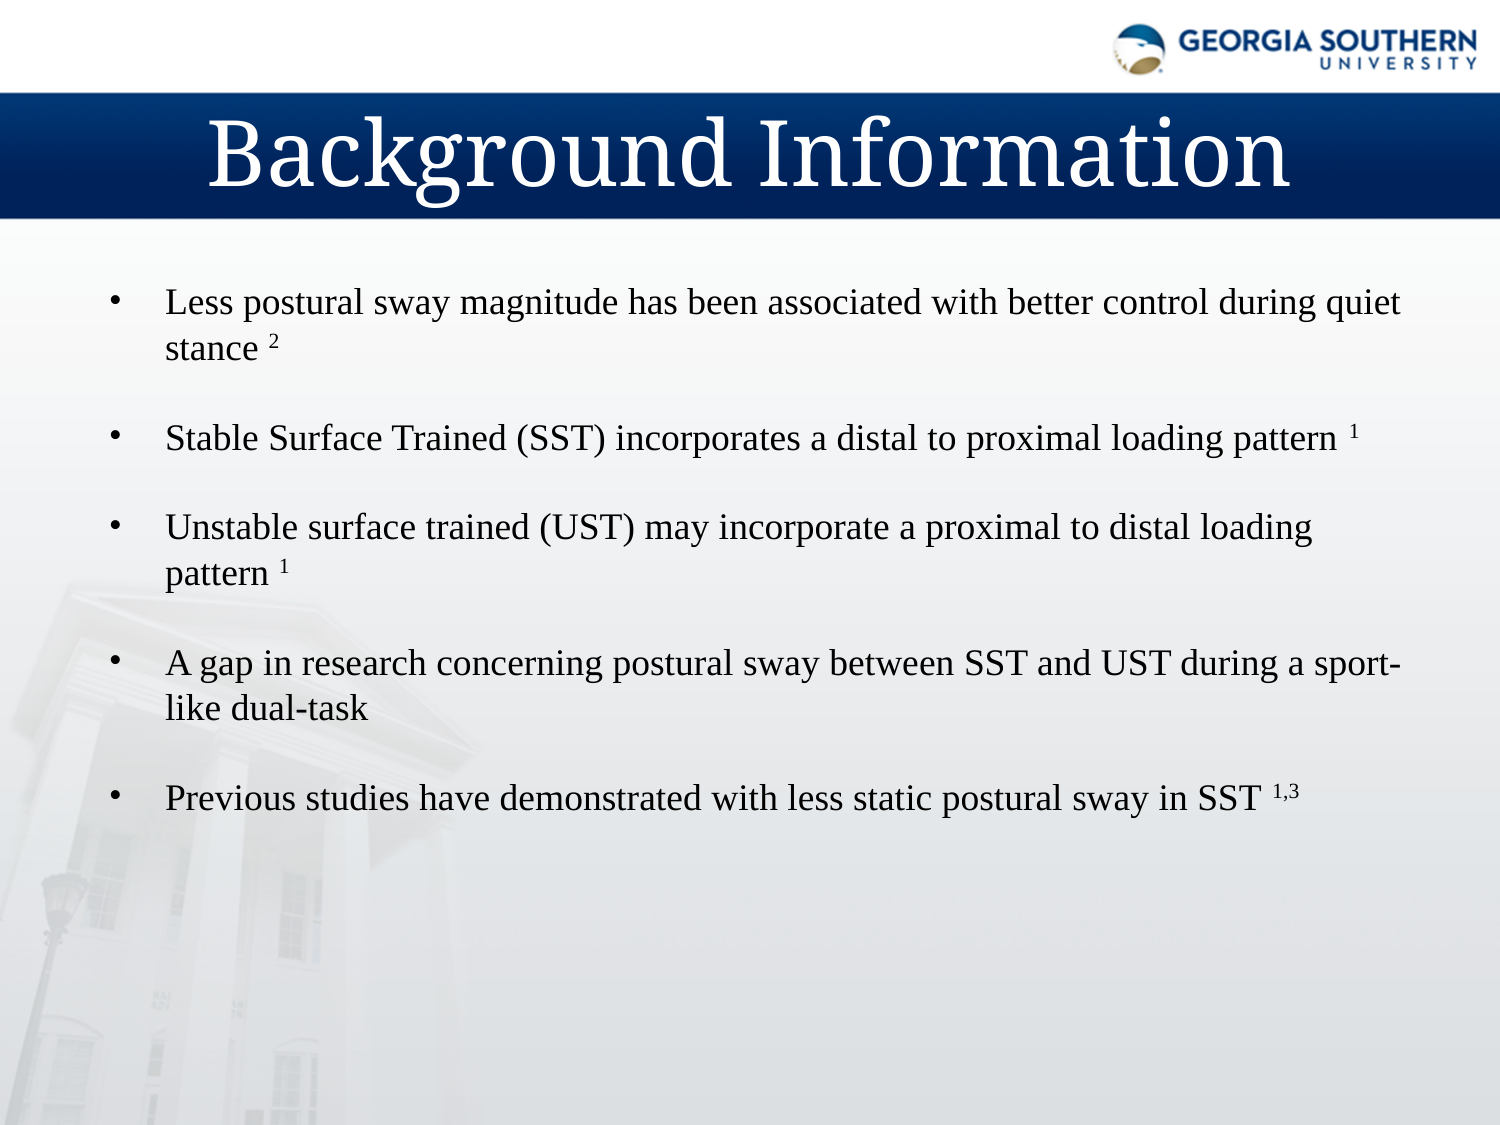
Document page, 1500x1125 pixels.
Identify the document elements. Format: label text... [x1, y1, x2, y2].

list Less postural sway magnitude has been associated with better control during quiet stance 2 Stable Surface Trained (SST) incorporates a distal to proximal loading pattern 1 Unstable surface trained (UST) may incorporate a proximal to distal loading pattern 1 A gap in research concerning postural sway between SST and UST during a sport-like dual-task Previous studies have demonstrated with less static postural sway in SST 1,3 [75, 262, 1425, 1005]
picture [0, 0, 1500, 1125]
title Background Information [75, 56, 1425, 244]
